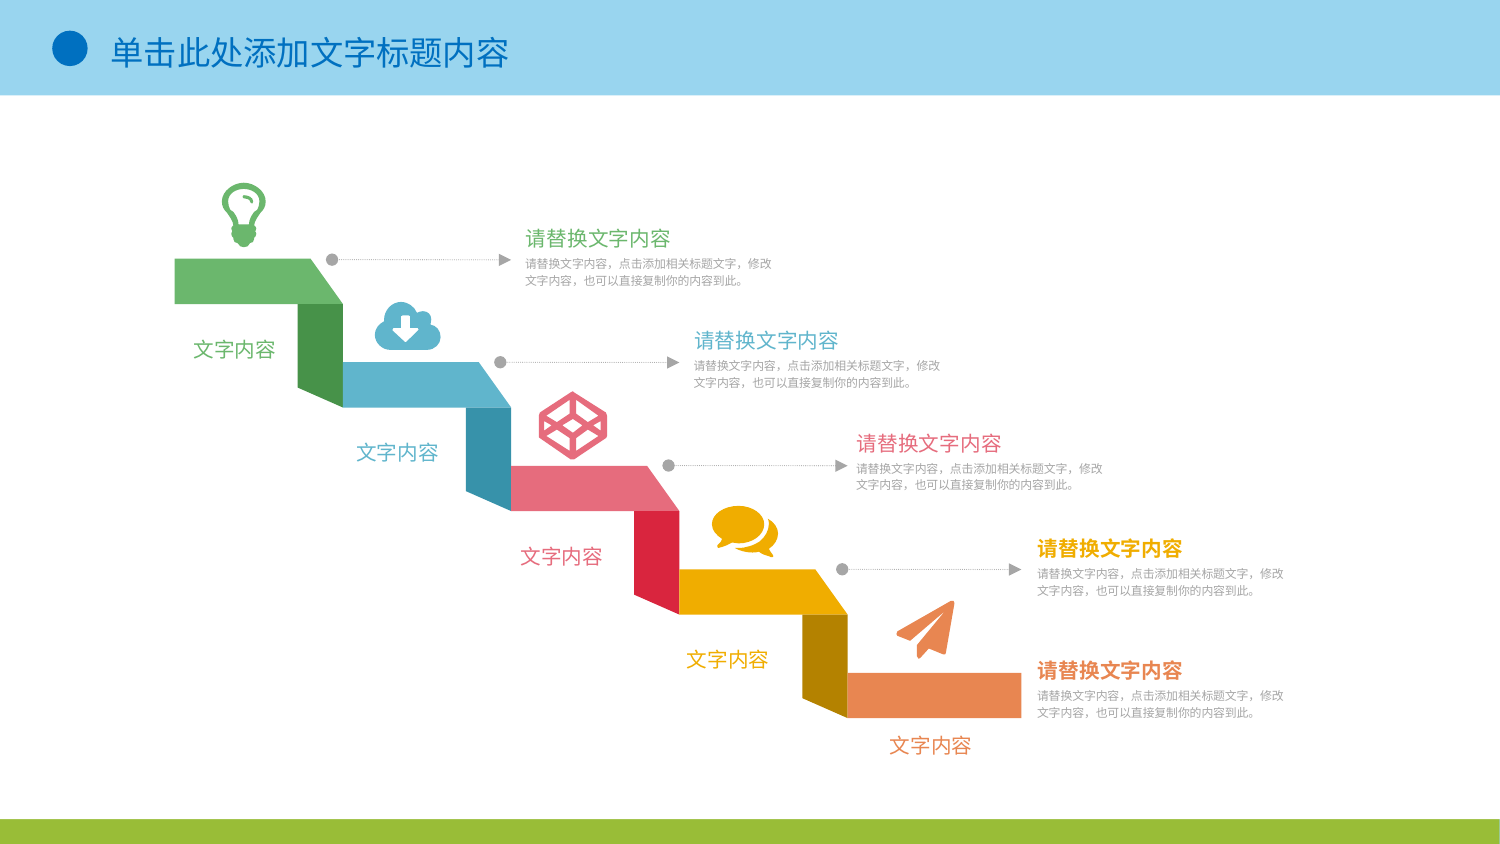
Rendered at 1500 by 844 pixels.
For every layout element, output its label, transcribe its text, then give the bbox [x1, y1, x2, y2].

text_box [1036, 530, 1288, 599]
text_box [342, 361, 512, 512]
text_box [538, 391, 608, 460]
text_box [524, 220, 776, 289]
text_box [510, 465, 680, 615]
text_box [174, 258, 344, 408]
picture [0, 820, 1500, 844]
text_box [853, 672, 1022, 719]
picture [0, 0, 1500, 95]
text_box 文字内容 [889, 727, 973, 758]
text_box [679, 569, 848, 719]
text_box [711, 505, 765, 548]
text_box [221, 182, 266, 248]
text_box [374, 301, 441, 350]
text_box [734, 518, 779, 558]
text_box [1036, 652, 1288, 721]
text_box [693, 322, 945, 391]
text_box [896, 600, 955, 659]
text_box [855, 424, 1107, 493]
